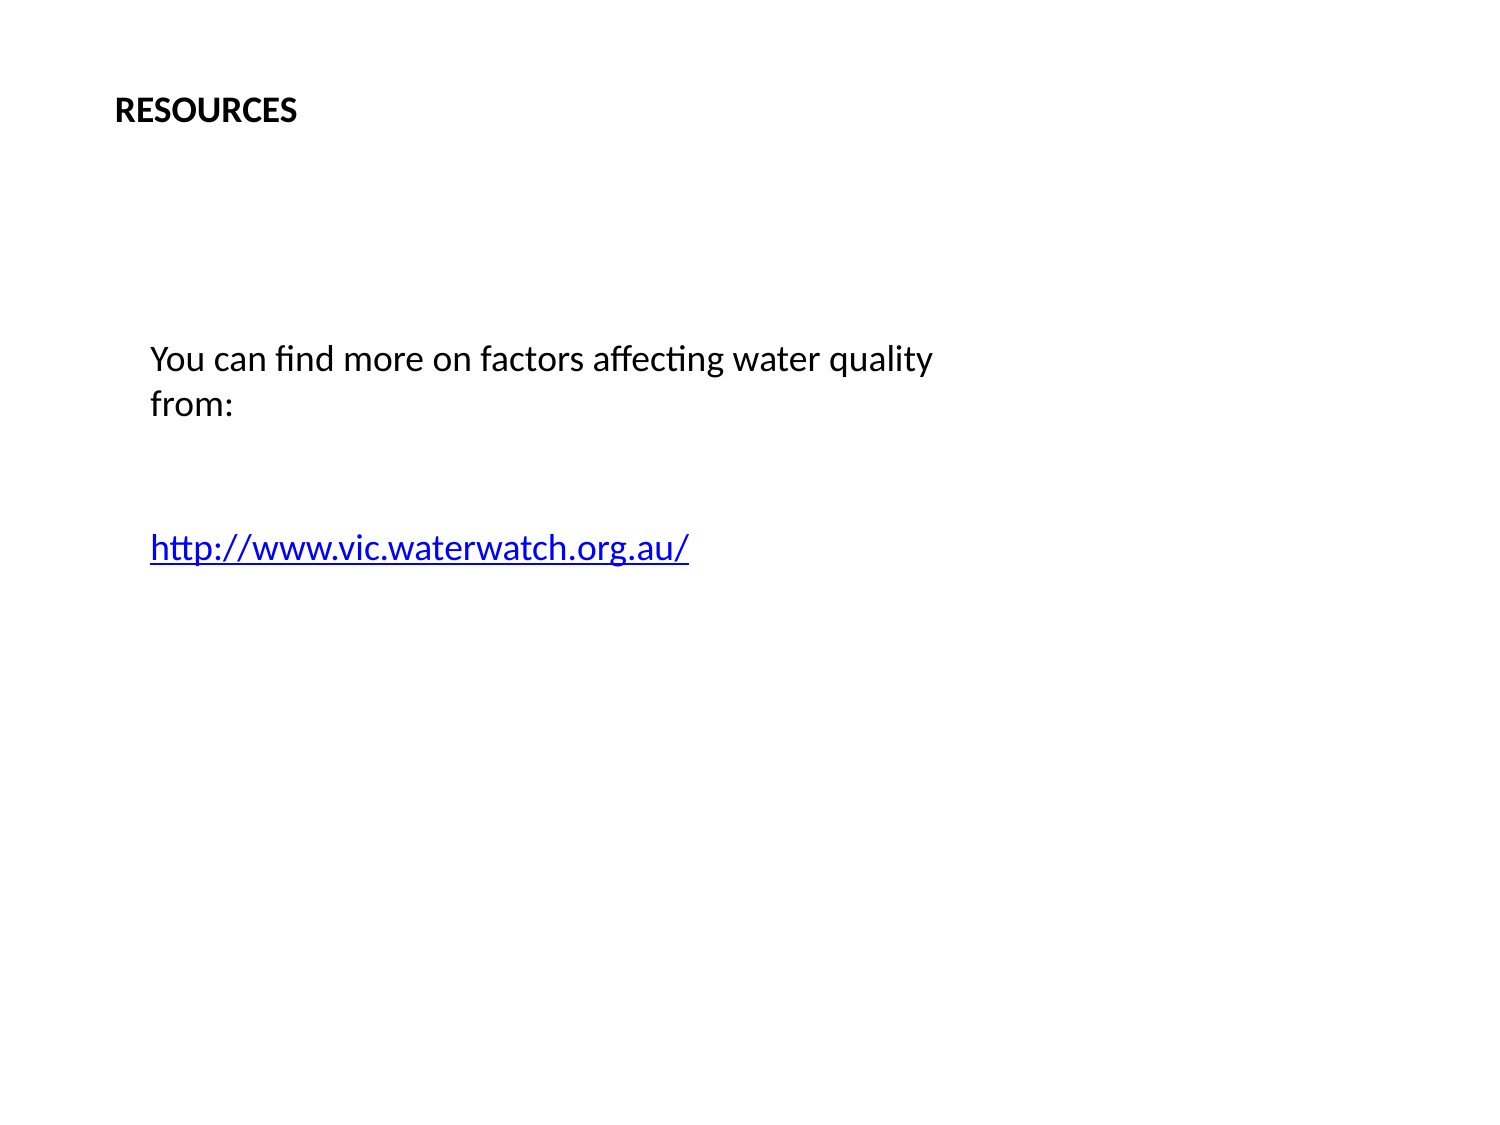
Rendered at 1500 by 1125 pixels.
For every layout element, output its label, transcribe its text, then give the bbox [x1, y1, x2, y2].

text_box RESOURCES [100, 78, 951, 138]
text_box http://www.vic.waterwatch.org.au/ [135, 515, 1125, 621]
text_box You can find more on factors affecting water quality from: [135, 326, 1022, 431]
